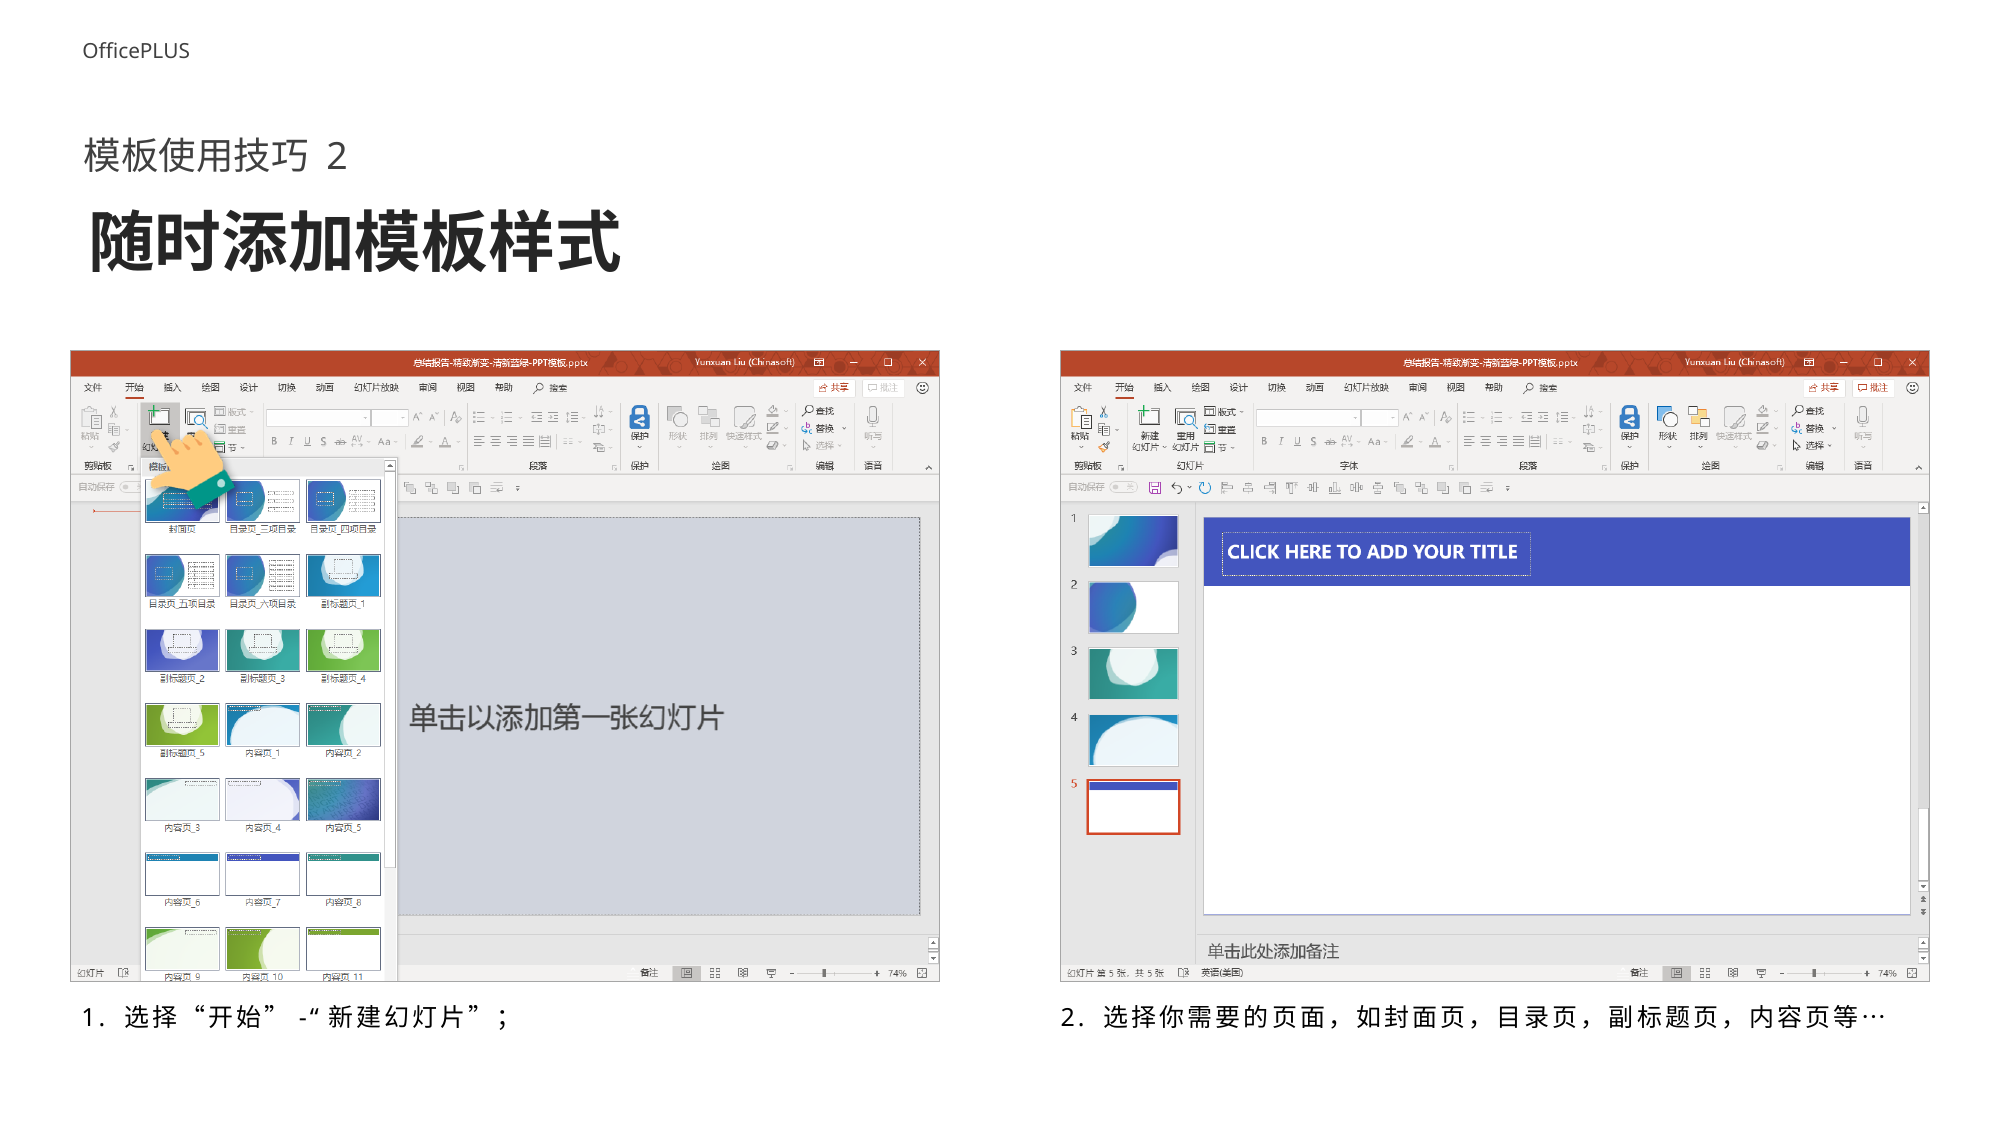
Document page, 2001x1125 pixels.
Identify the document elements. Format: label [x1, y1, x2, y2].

picture [1061, 351, 1929, 981]
picture [71, 351, 939, 981]
